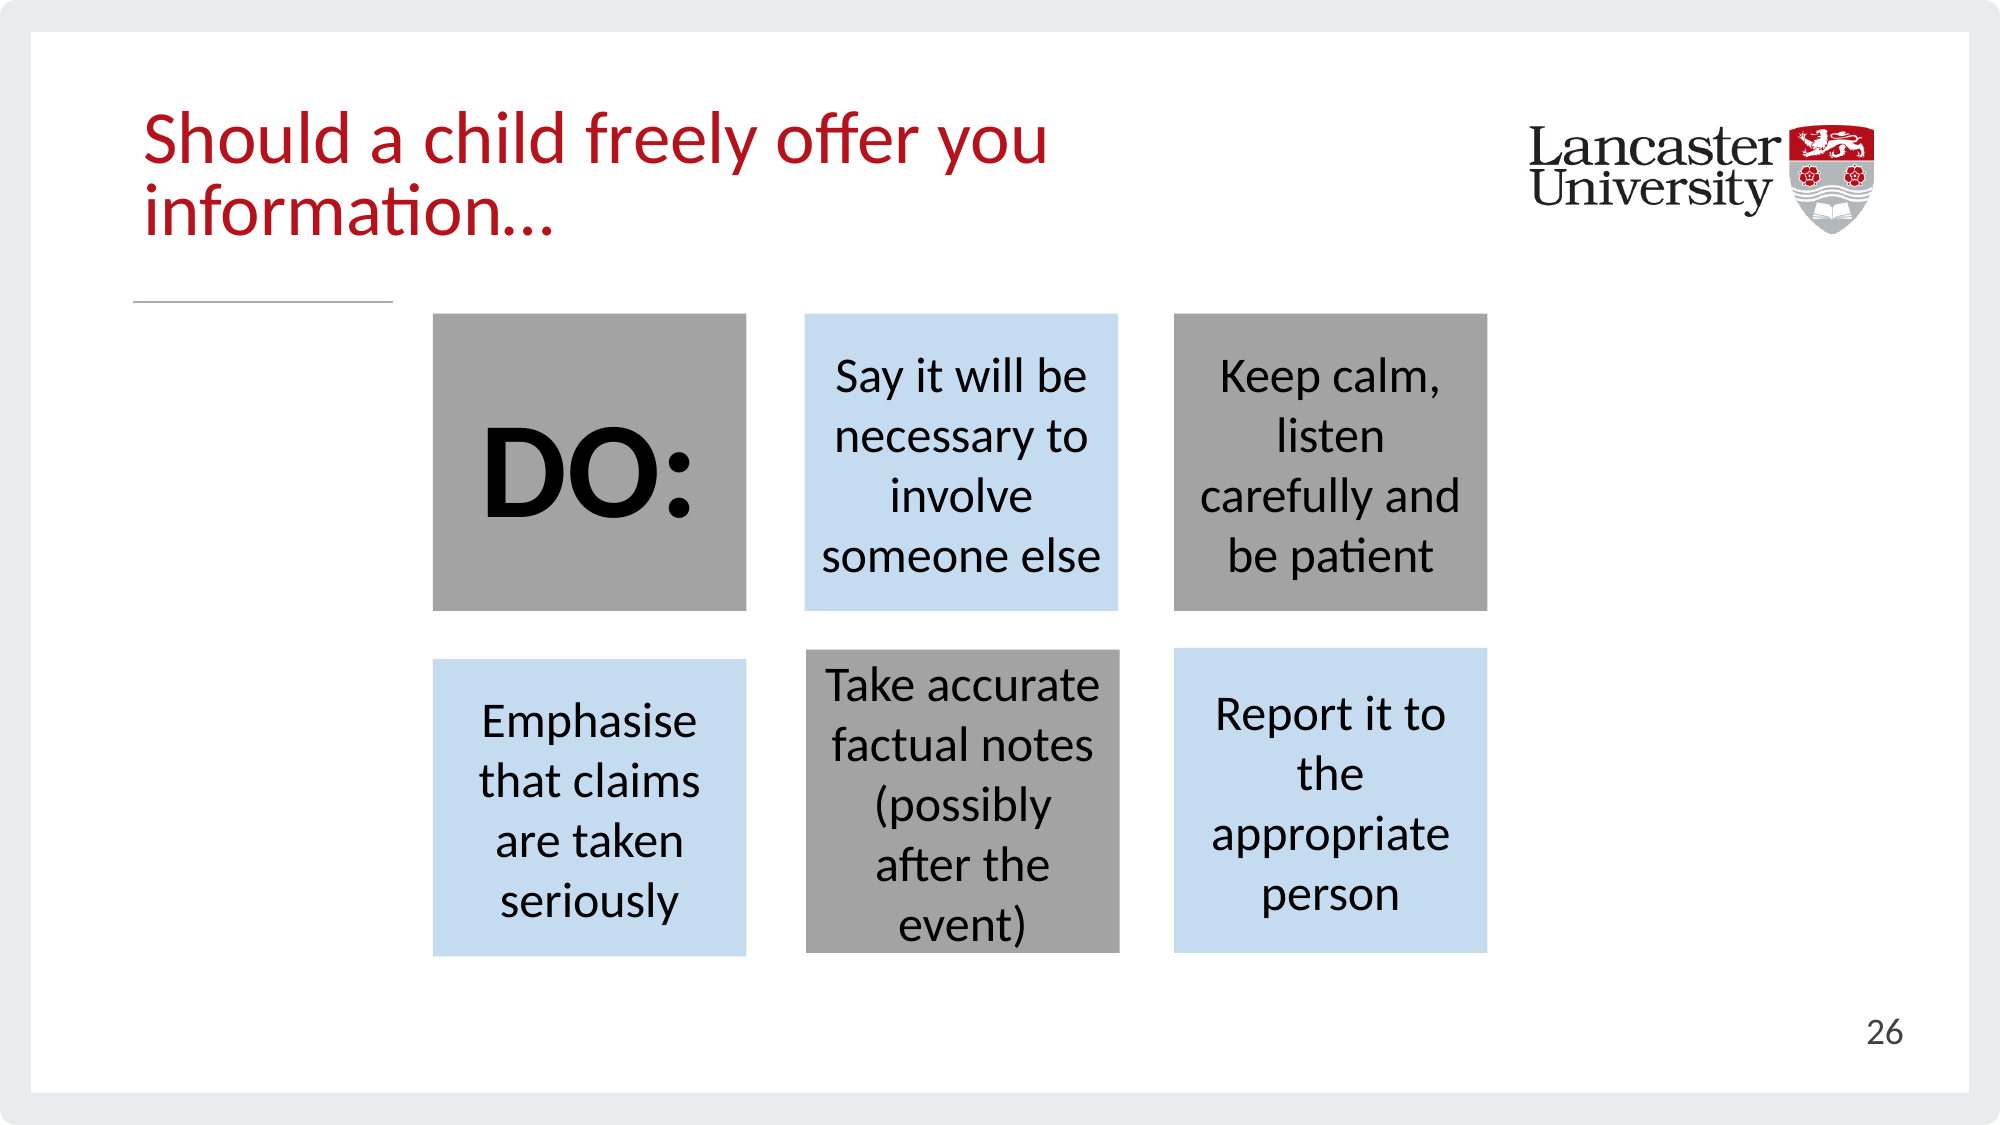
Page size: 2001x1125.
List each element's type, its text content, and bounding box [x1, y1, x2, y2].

title Should a child freely offer you information… [128, 78, 1482, 279]
slide_number 26 [1468, 999, 1919, 1060]
text_box DO: [432, 313, 747, 612]
text_box Say it will be necessary to involve someone else [804, 313, 1119, 612]
text_box Keep calm, listen carefully and be patient [1173, 313, 1488, 612]
text_box Report it to the appropriate person [1173, 647, 1488, 954]
text_box Take accurate factual notes (possibly after the event) [805, 649, 1121, 954]
text_box Emphasise that claims are taken seriously [432, 658, 747, 957]
